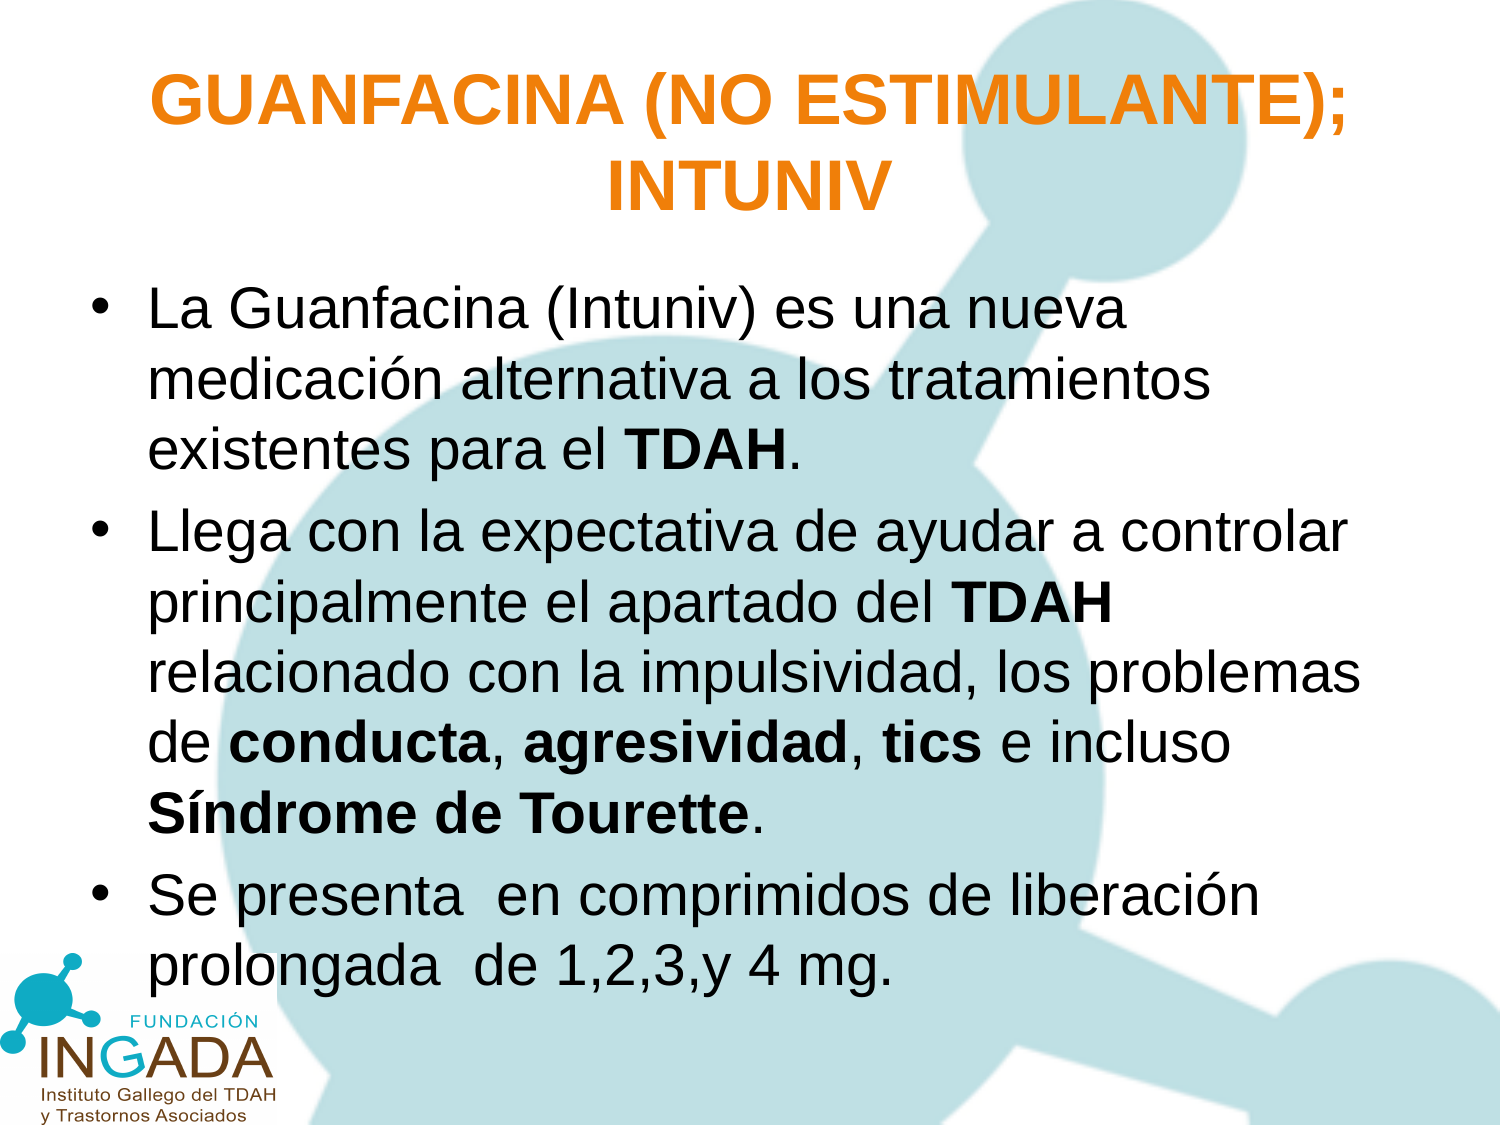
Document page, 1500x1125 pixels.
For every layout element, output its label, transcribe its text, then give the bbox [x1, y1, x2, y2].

list La Guanfacina (Intuniv) es una nueva medicación alternativa a los tratamientos existentes para el TDAH. Llega con la expectativa de ayudar a controlar principalmente el apartado del TDAH relacionado con la impulsividad, los problemas de conducta, agresividad, tics e incluso Síndrome de Tourette. Se presenta en comprimidos de liberación prolongada de 1,2,3,y 4 mg. [75, 262, 1425, 1005]
picture [0, 953, 277, 1125]
title GUANFACINA (NO ESTIMULANTE); INTUNIV [75, 45, 1425, 233]
